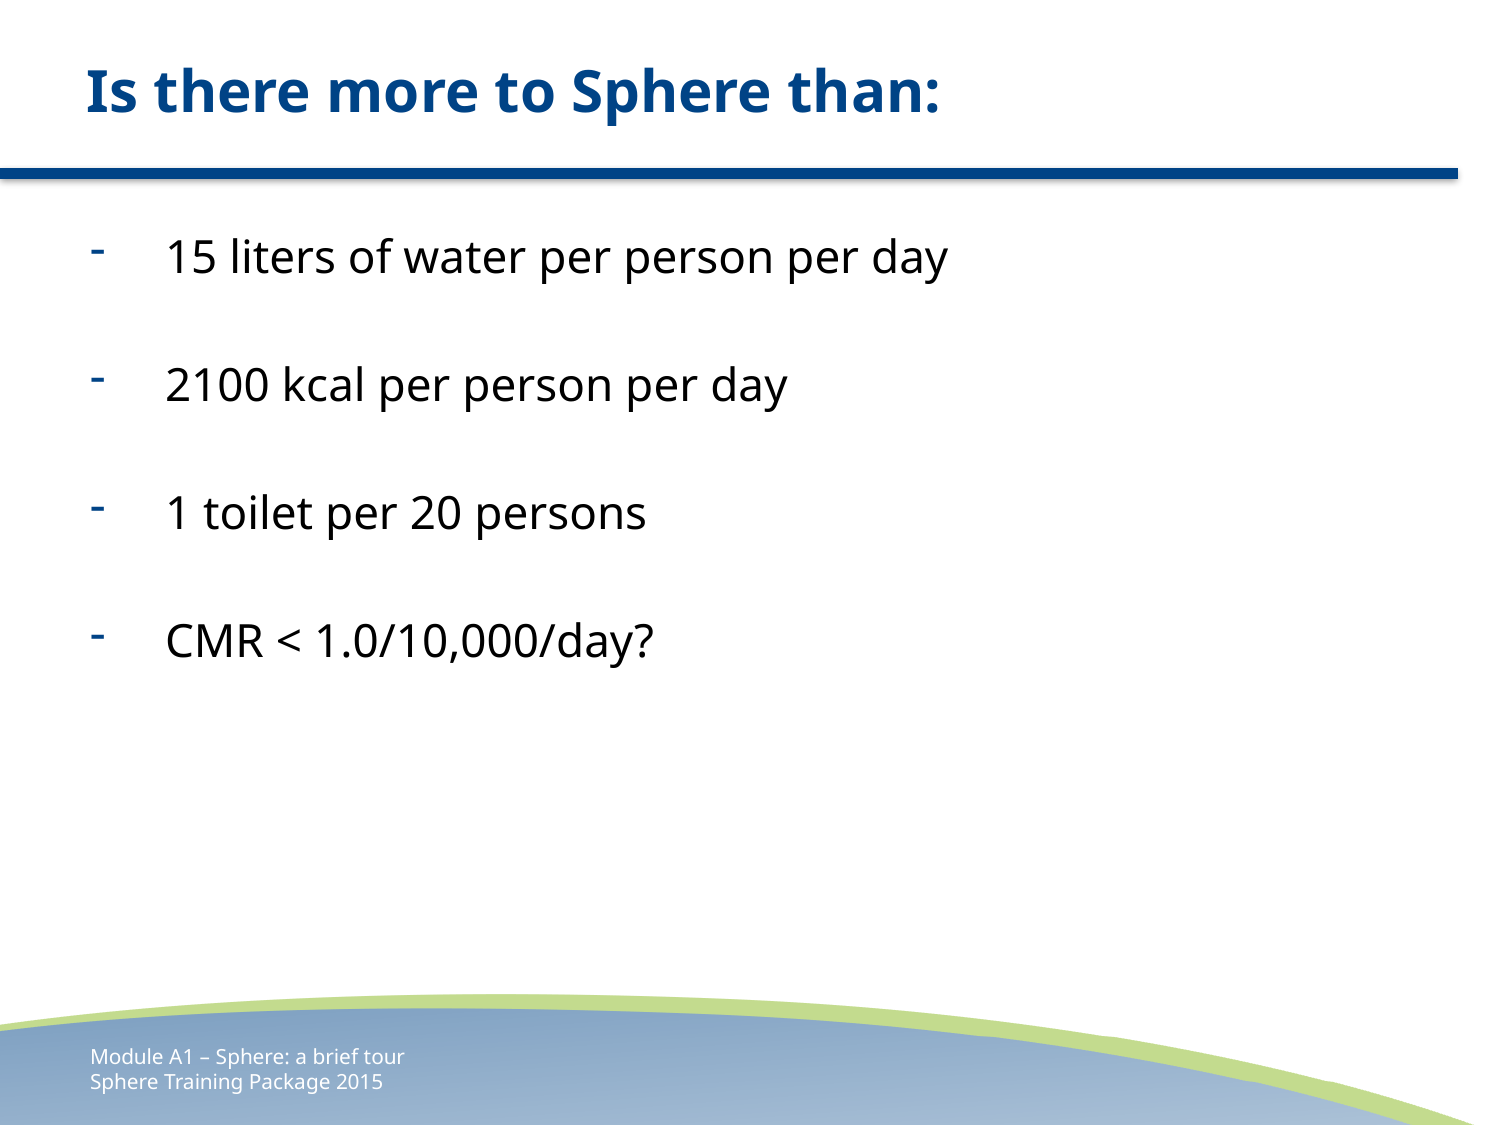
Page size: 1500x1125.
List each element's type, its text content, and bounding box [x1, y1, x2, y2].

title Is there more to Sphere than: [75, 0, 1425, 178]
footer Module A1 – Sphere: a brief tour Sphere Training Package 2015 [75, 1038, 1109, 1099]
picture [0, 992, 1500, 1125]
list 15 liters of water per person per day 2100 kcal per person per day 1 toilet per 20 persons CMR < 1.0/10,000/day? [75, 219, 1425, 1005]
